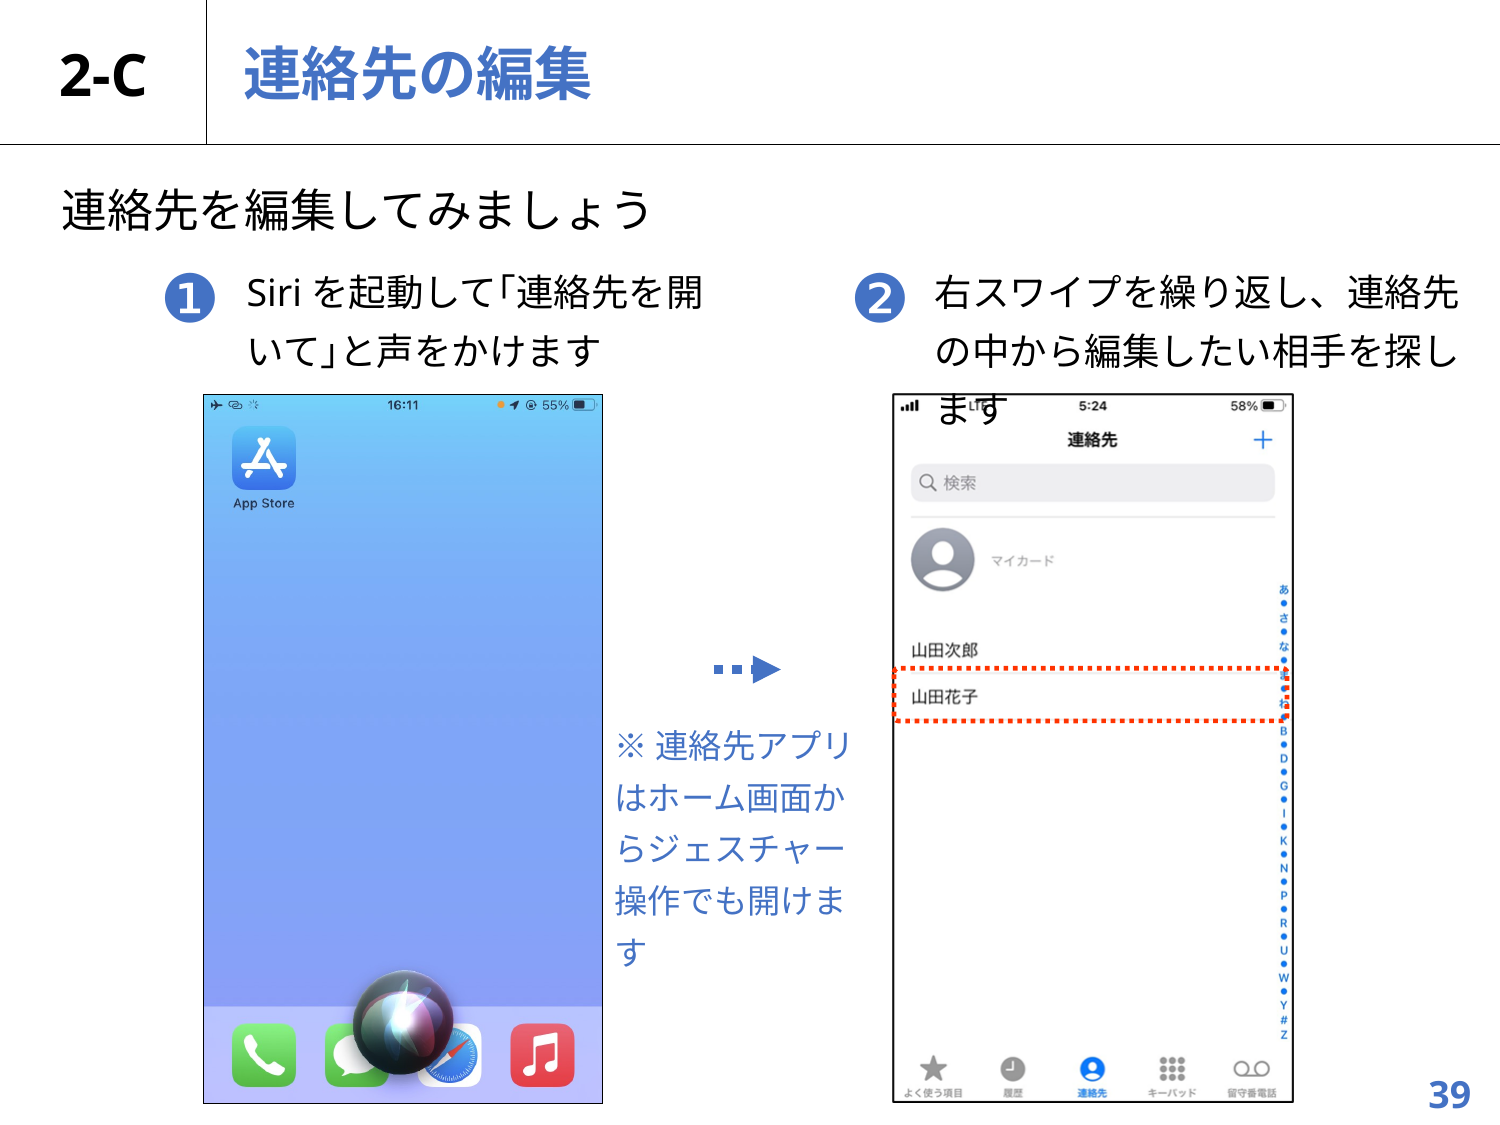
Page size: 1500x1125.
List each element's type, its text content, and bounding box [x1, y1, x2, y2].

text_box ※連絡先アプリはホーム画面からジェスチャー操作でも開けます [603, 705, 892, 980]
text_box Siriを起動して｢連絡先を開いて｣と声をかけます [231, 274, 731, 381]
text_box 連絡先を編集してみましょう [46, 180, 1422, 274]
text_box ❶ [145, 274, 223, 343]
text_box 39 [1399, 1063, 1500, 1123]
title 連絡先の編集 [228, 36, 1472, 116]
text_box 2-C [0, 0, 207, 147]
text_box ❷ [835, 274, 919, 343]
text_box 右スワイプを繰り返し、連絡先の中から編集したい相手を探します [919, 248, 1500, 439]
picture [892, 393, 1294, 1103]
picture [203, 394, 603, 1104]
